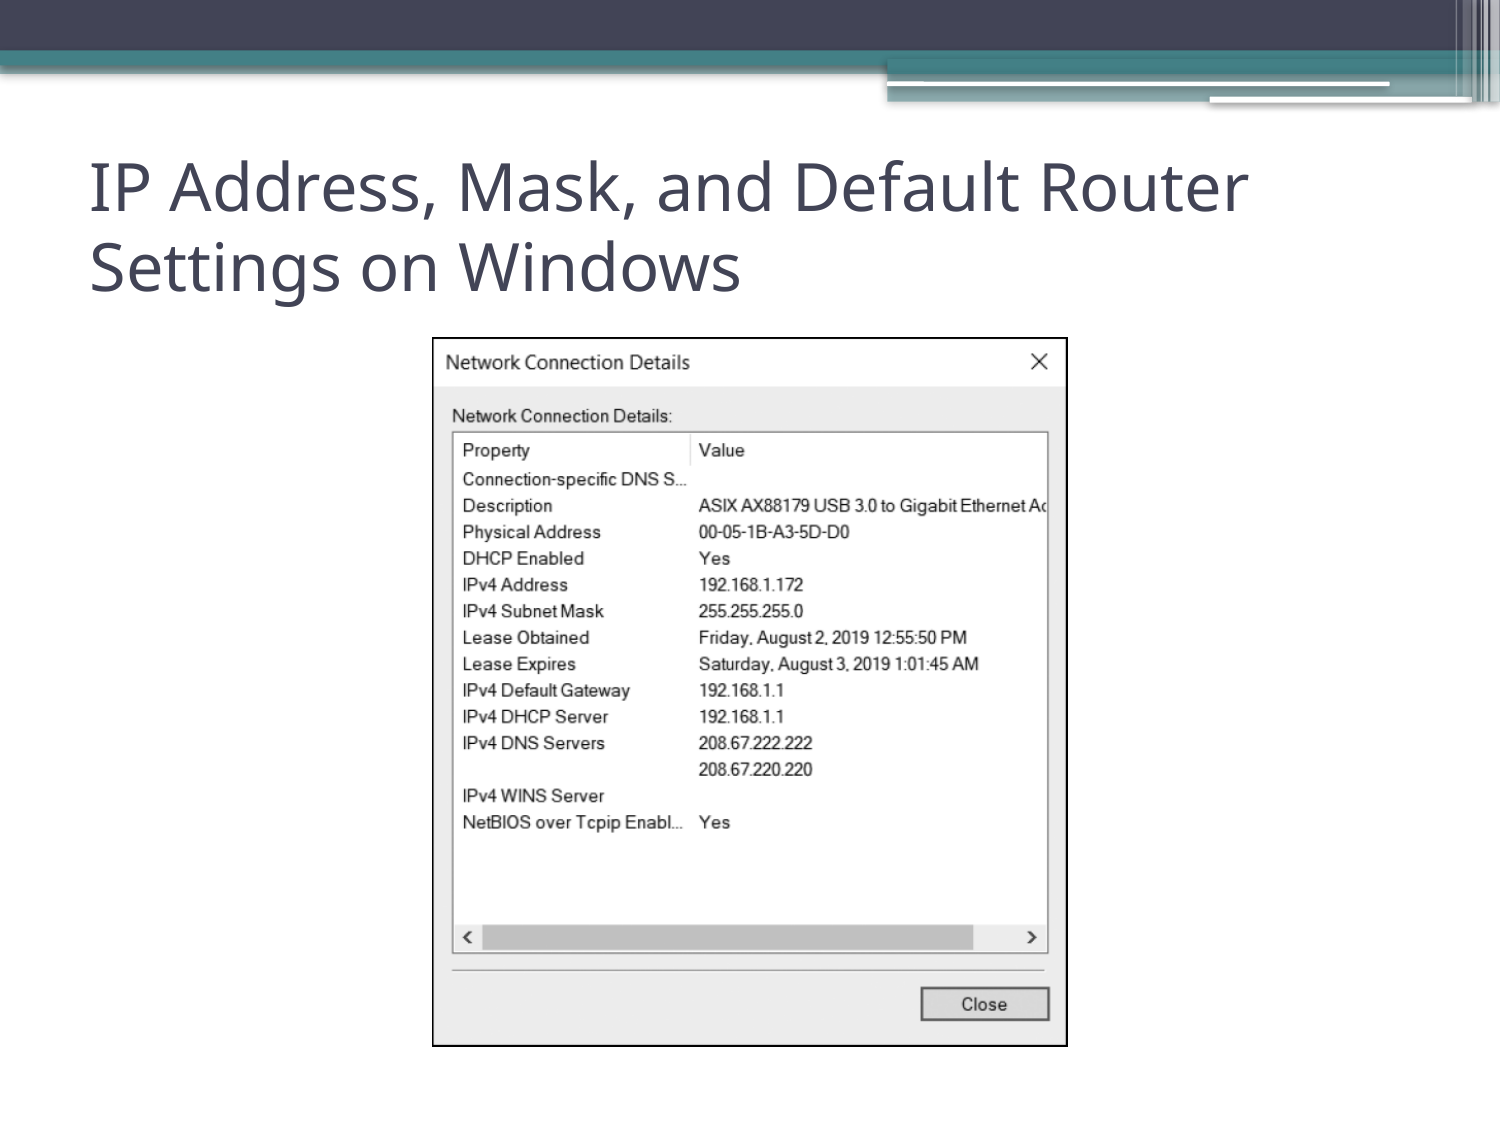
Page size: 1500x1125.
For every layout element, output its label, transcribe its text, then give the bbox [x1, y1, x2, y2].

title IP Address, Mask, and Default Router Settings on Windows [75, 137, 1425, 313]
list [432, 337, 1068, 1048]
